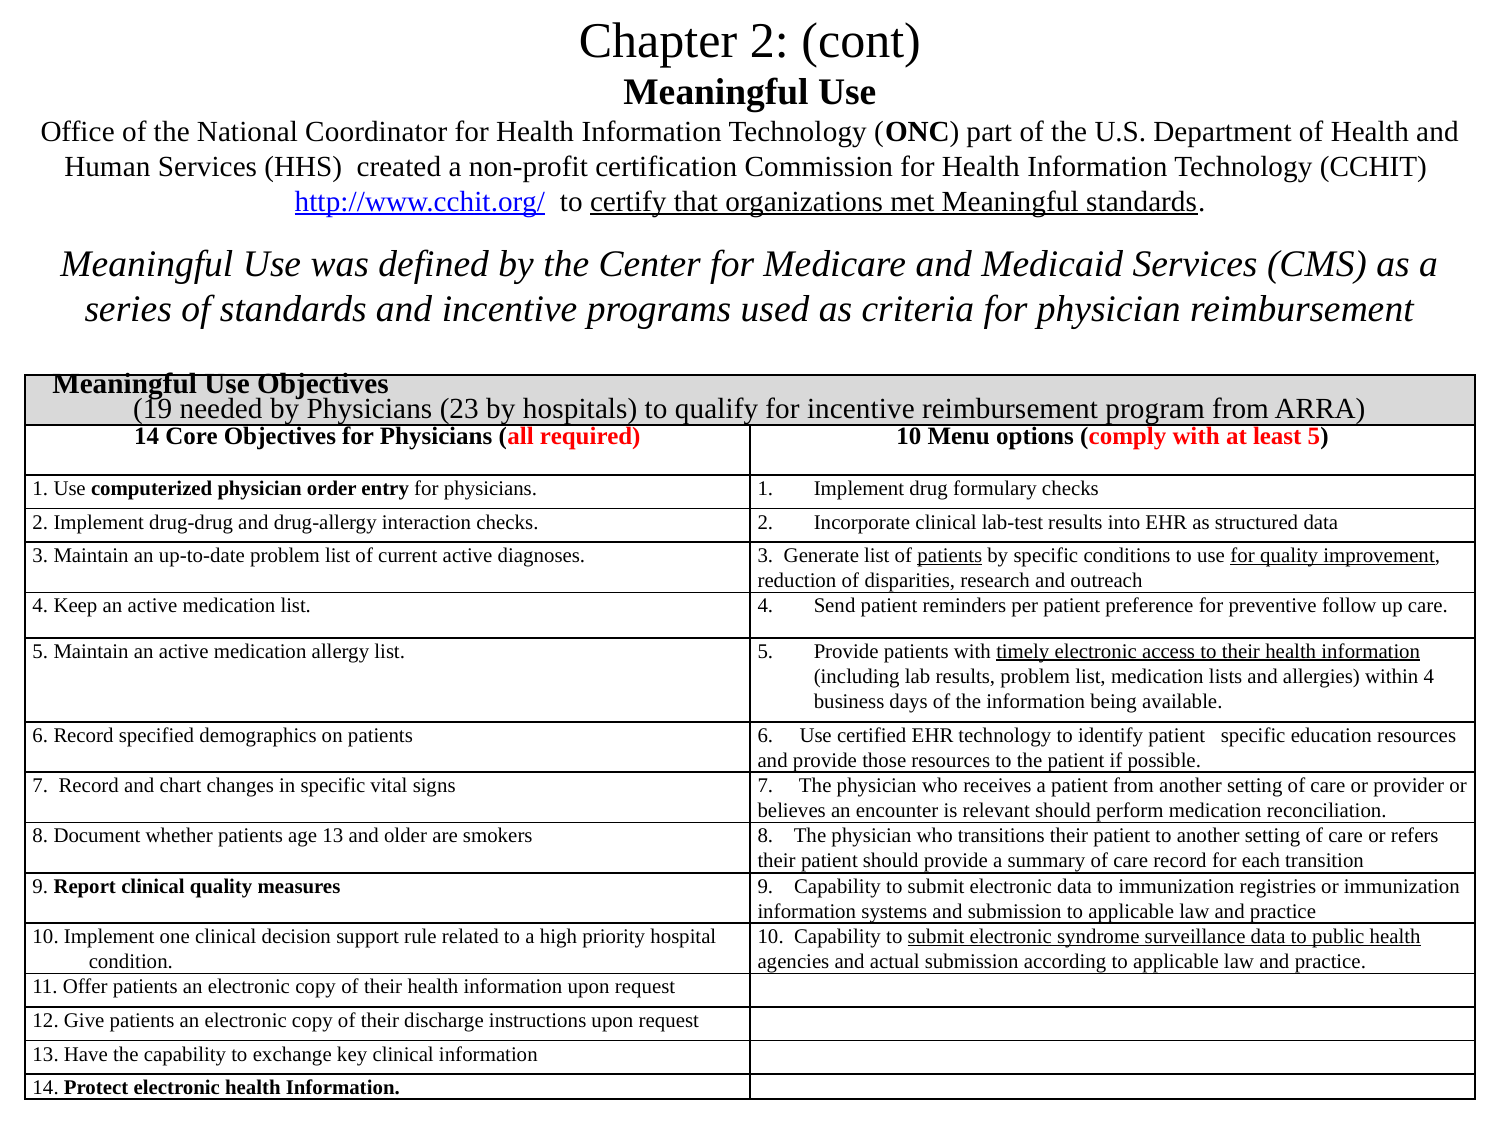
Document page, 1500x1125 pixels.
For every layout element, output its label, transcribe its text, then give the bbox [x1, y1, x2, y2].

table_cell [751, 974, 1474, 1006]
table_cell 4. Keep an active medication list. [26, 593, 749, 637]
table_cell 10 Menu options (comply with at least 5) [751, 426, 1474, 474]
table_cell 10. Capability to submit electronic syndrome surveillance data to public health agencies and actual submission according to applicable law and practice. [751, 924, 1474, 973]
table_cell 7. The physician who receives a patient from another setting of care or provider or believes an encounter is relevant should perform medication reconciliation. [751, 773, 1474, 822]
table_cell 9. Report clinical quality measures [26, 874, 749, 922]
table_cell [751, 1008, 1474, 1040]
table_cell 9. Capability to submit electronic data to immunization registries or immunization information systems and submission to applicable law and practice [751, 874, 1474, 922]
table_cell Provide patients with timely electronic access to their health information (including lab results, problem list, medication lists and allergies) within 4 business days of the information being available. [751, 639, 1474, 721]
text_box Chapter 2: (cont) Meaningful Use Office of the National Coordinator for Health Information Technology (ONC) part of the U.S. Department of Health and Human Services (HHS) created a non-profit certification Commission for Health Information Technology (CCHIT) http://www.cchit.org/ to certify that organizations met Meaningful standards. [0, 0, 1500, 225]
table_cell 1. Use computerized physician order entry for physicians. [26, 476, 749, 508]
table_cell 6. Use certified EHR technology to identify patient specific education resources and provide those resources to the patient if possible. [751, 723, 1474, 771]
text_box Meaningful Use was defined by the Center for Medicare and Medicaid Services (CMS) as a series of standards and incentive programs used as criteria for physician reimbursement [0, 231, 1500, 337]
table_cell 2. Implement drug-drug and drug-allergy interaction checks. [26, 509, 749, 541]
table_cell [751, 1075, 1474, 1098]
table_cell Send patient reminders per patient preference for preventive follow up care. [751, 593, 1474, 637]
table_cell 7. Record and chart changes in specific vital signs [26, 773, 749, 822]
table_cell 10. Implement one clinical decision support rule related to a high priority hospital condition. [26, 924, 749, 973]
table_cell 3. Maintain an up-to-date problem list of current active diagnoses. [26, 543, 749, 592]
table_cell 6. Record specified demographics on patients [26, 723, 749, 771]
table_cell 14 Core Objectives for Physicians (all required) [26, 426, 749, 474]
table_cell 12. Give patients an electronic copy of their discharge instructions upon request [26, 1008, 749, 1040]
table_cell 5. Maintain an active medication allergy list. [26, 639, 749, 721]
table_header Meaningful Use Objectives (19 needed by Physicians (23 by hospitals) to qualify for incentive reimbursement program from ARRA) [26, 376, 1474, 424]
table_cell Incorporate clinical lab-test results into EHR as structured data [751, 509, 1474, 541]
table_cell 11. Offer patients an electronic copy of their health information upon request [26, 974, 749, 1006]
table_cell Implement drug formulary checks [751, 476, 1474, 508]
table_cell 14. Protect electronic health Information. [26, 1075, 749, 1098]
table_cell 8. The physician who transitions their patient to another setting of care or refers their patient should provide a summary of care record for each transition [751, 823, 1474, 872]
table_cell 3. Generate list of patients by specific conditions to use for quality improvement, reduction of disparities, research and outreach [751, 543, 1474, 592]
table_cell [751, 1041, 1474, 1073]
table_cell 13. Have the capability to exchange key clinical information [26, 1041, 749, 1073]
table_cell 8. Document whether patients age 13 and older are smokers [26, 823, 749, 872]
